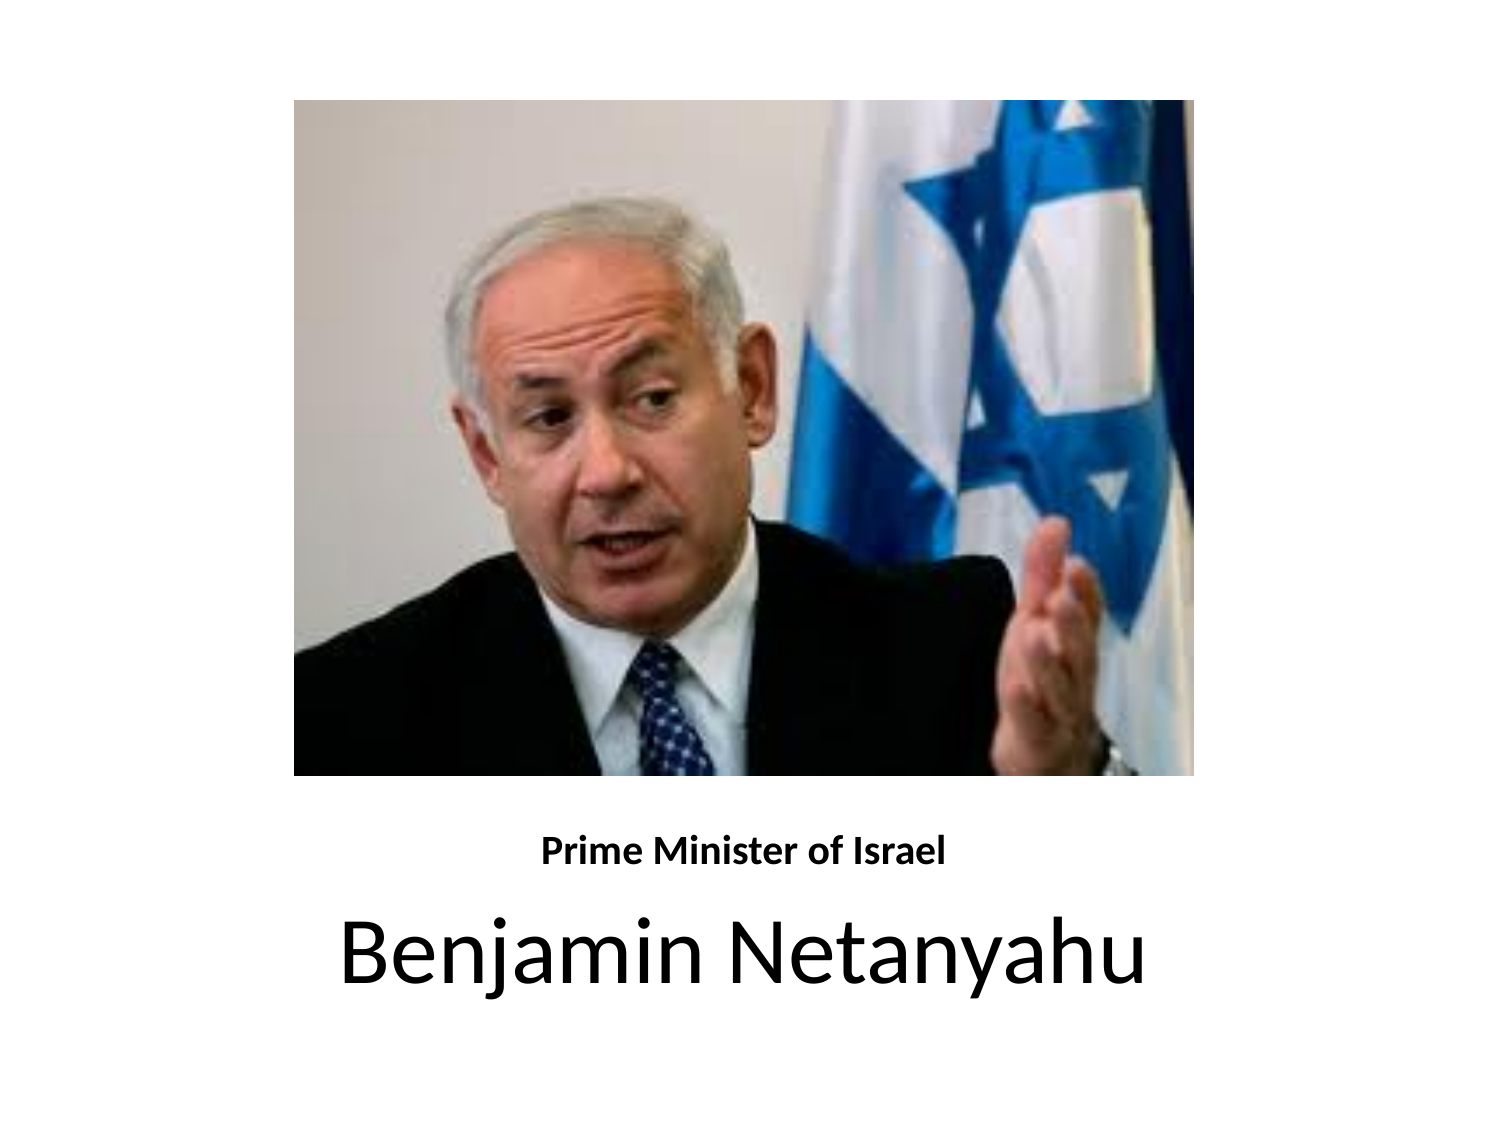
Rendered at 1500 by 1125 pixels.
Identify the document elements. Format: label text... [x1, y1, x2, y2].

picture [293, 100, 1195, 776]
list Benjamin Netanyahu [294, 880, 1194, 1013]
title Prime Minister of Israel [294, 787, 1194, 880]
